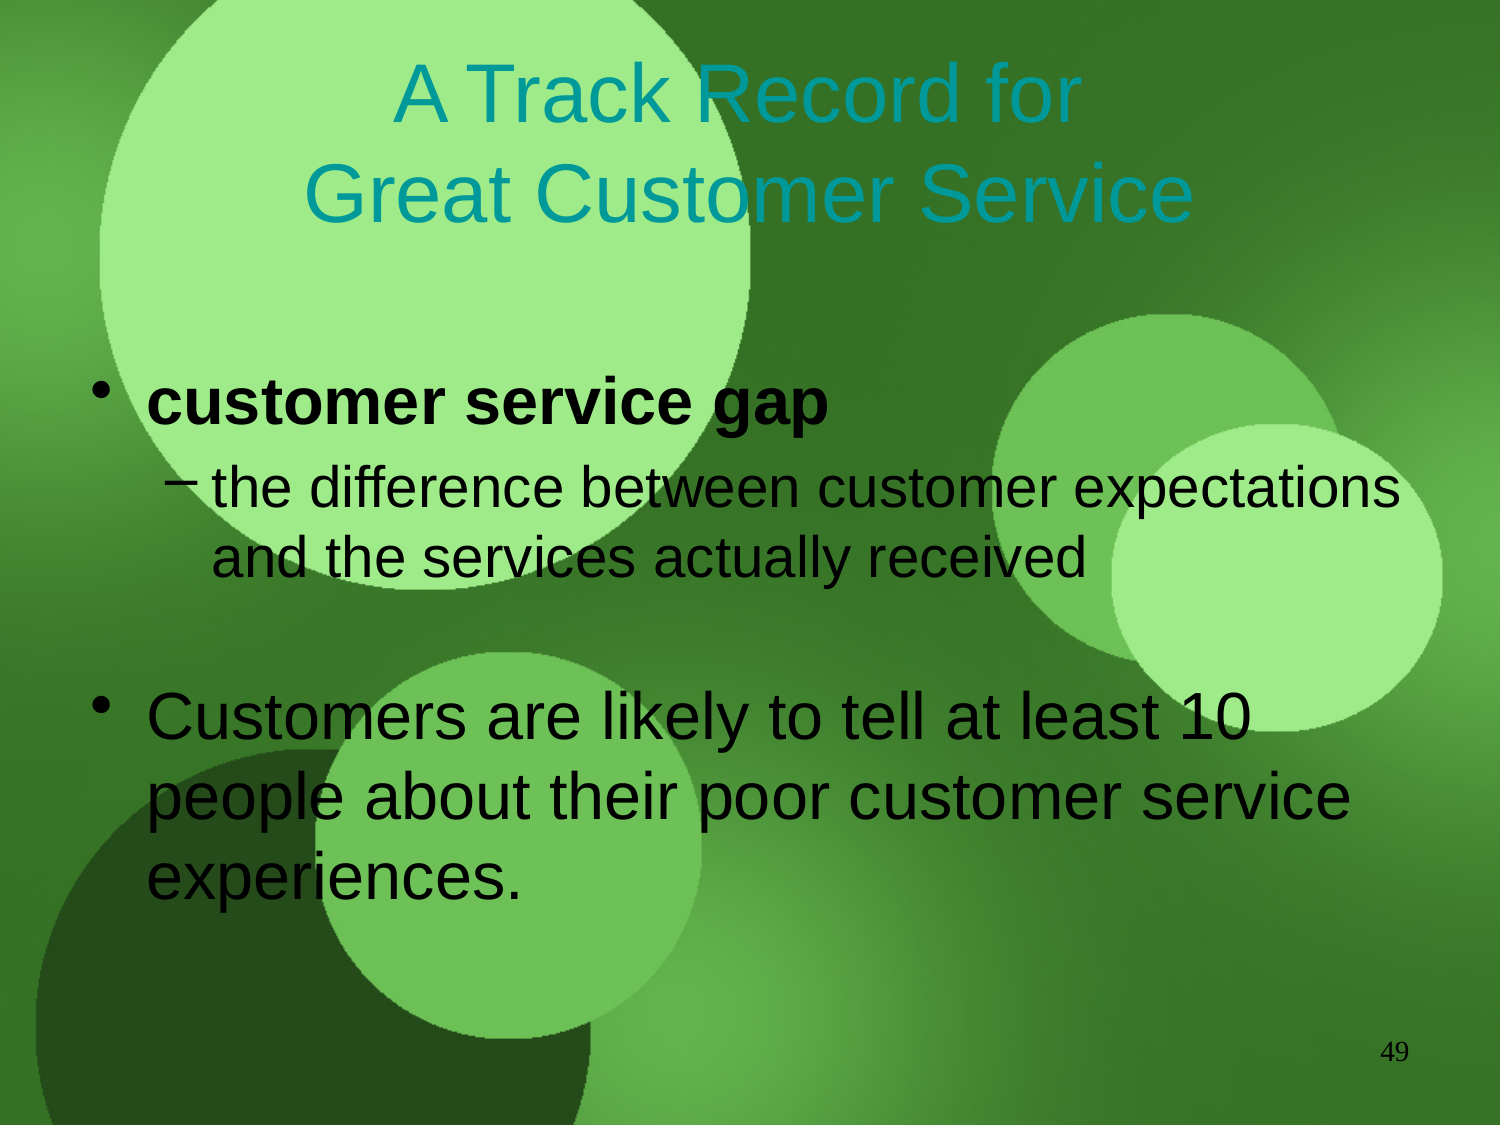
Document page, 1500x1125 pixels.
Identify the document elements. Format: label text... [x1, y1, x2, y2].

slide_number 49 [1074, 1024, 1426, 1103]
picture [0, 0, 1500, 1125]
list customer service gap the difference between customer expectations and the services actually received Customers are likely to tell at least 10 people about their poor customer service experiences. [74, 350, 1426, 1006]
title A Track Record for Great Customer Service [74, 44, 1426, 233]
